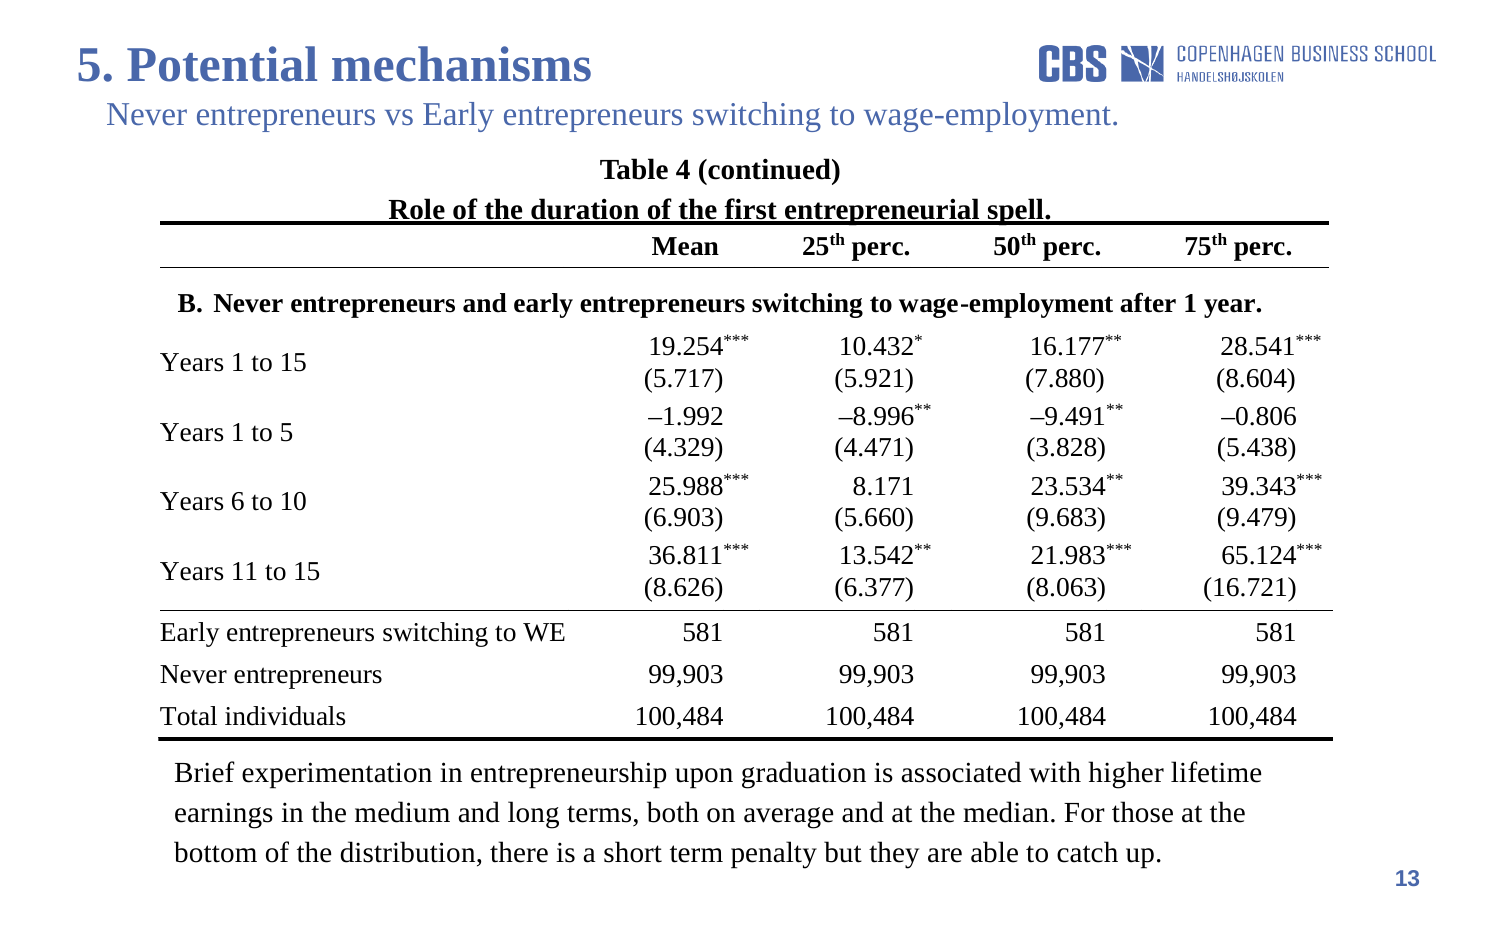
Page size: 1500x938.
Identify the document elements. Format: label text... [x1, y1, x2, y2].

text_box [158, 220, 1334, 805]
text_box 5. Potential mechanisms Never entrepreneurs vs Early entrepreneurs switching to wage-employment. [76, 31, 1412, 138]
text_box Table 4 (continued) Role of the duration of the first entrepreneurial spell. [159, 137, 1282, 219]
picture [1412, 45, 1436, 82]
text_box Brief experimentation in entrepreneurship upon graduation is associated with higher lifetime earnings in the medium and long terms, both on average and at the median. For those at the bottom of the distribution, there is a short term penalty but they are able to catch up. [159, 810, 1282, 876]
